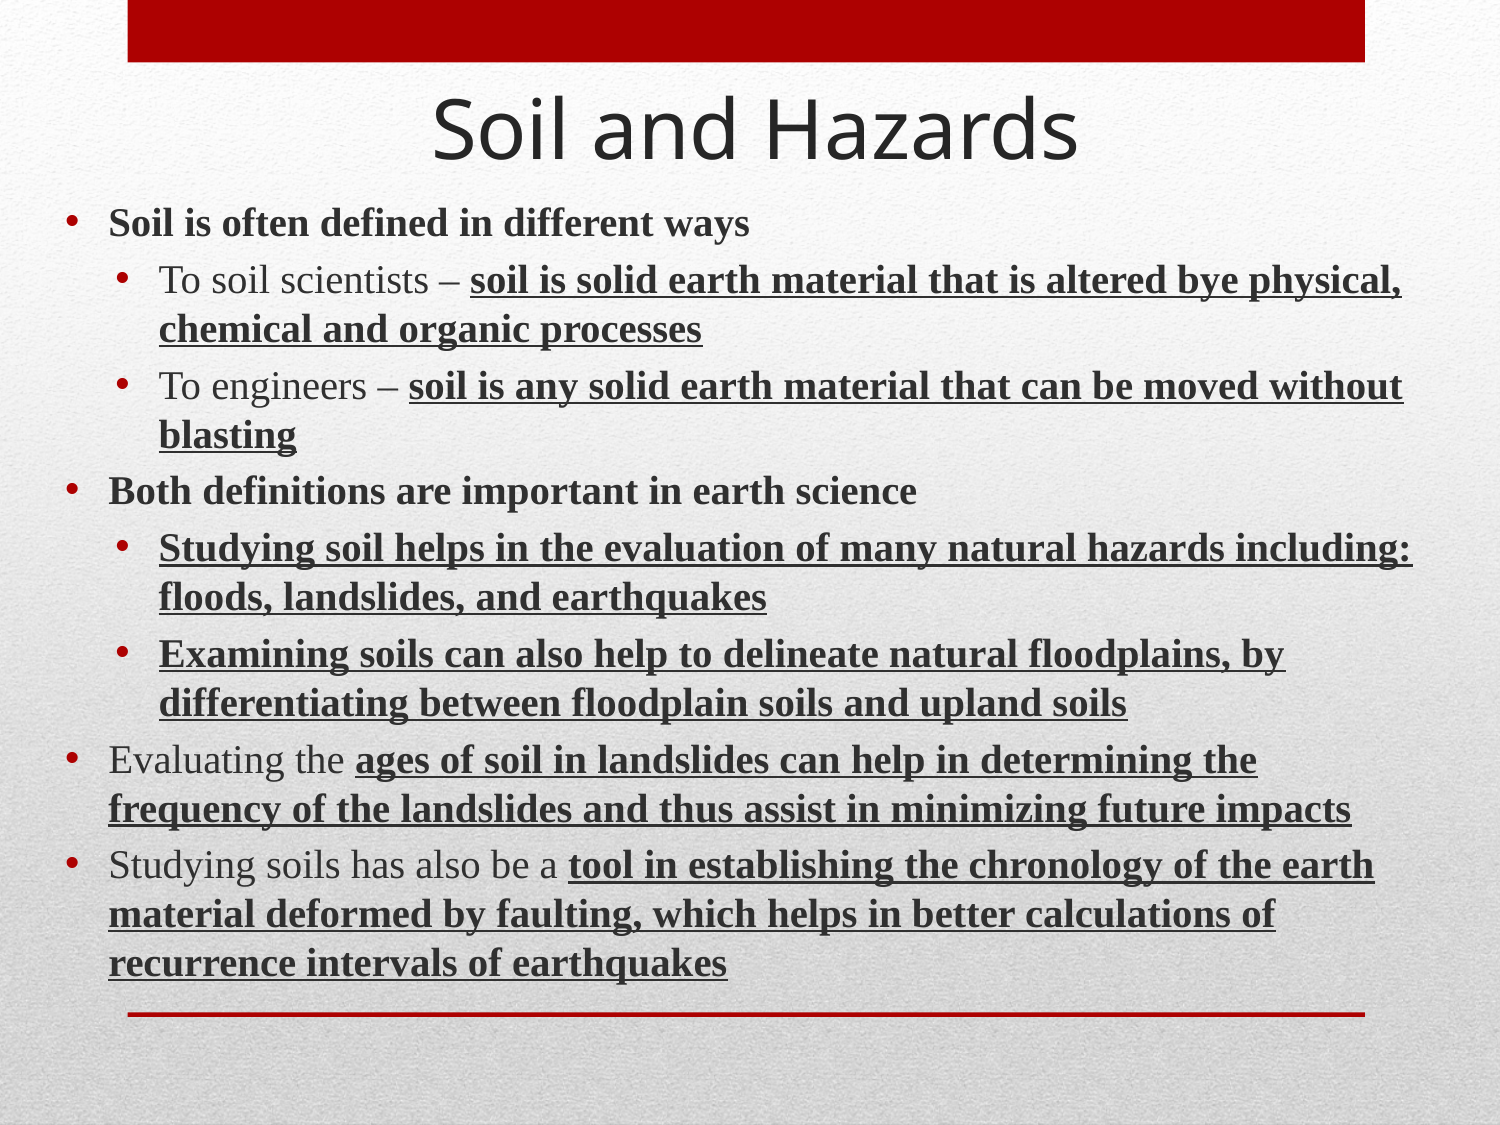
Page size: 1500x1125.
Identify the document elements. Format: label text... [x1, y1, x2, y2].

list Soil is often defined in different ways To soil scientists – soil is solid earth material that is altered bye physical, chemical and organic processes To engineers – soil is any solid earth material that can be moved without blasting Both definitions are important in earth science Studying soil helps in the evaluation of many natural hazards including: floods, landslides, and earthquakes Examining soils can also help to delineate natural floodplains, by differentiating between floodplain soils and upland soils Evaluating the ages of soil in landslides can help in determining the frequency of the landslides and thus assist in minimizing future impacts Studying soils has also be a tool in establishing the chronology of the earth material deformed by faulting, which helps in better calculations of recurrence intervals of earthquakes [50, 187, 1450, 994]
title Soil and Hazards [187, 0, 1325, 184]
